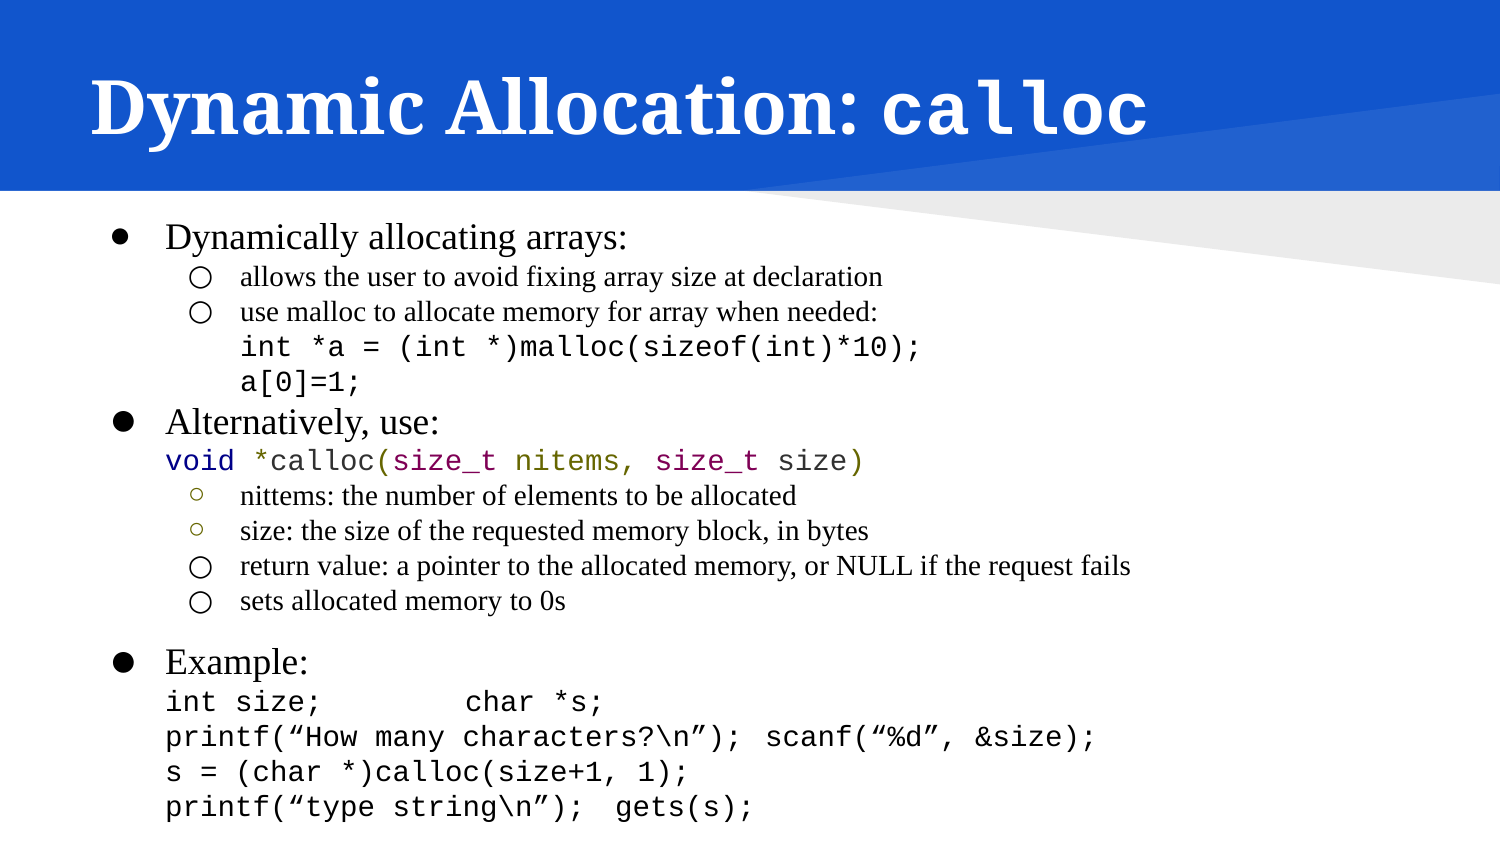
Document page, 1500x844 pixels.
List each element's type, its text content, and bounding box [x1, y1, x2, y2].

list Dynamically allocating arrays: allows the user to avoid fixing array size at declaration use malloc to allocate memory for array when needed: int *a = (int *)malloc(sizeof(int)*10); a[0]=1; Alternatively, use: void *calloc(size_t nitems, size_t size) nittems: the number of elements to be allocated size: the size of the requested memory block, in bytes return value: a pointer to the allocated memory, or NULL if the request fails sets allocated memory to 0s Example: int size; char *s; printf(“How many characters?\n”); scanf(“%d”, &size); s = (char *)calloc(size+1, 1); printf(“type string\n”); gets(s); [75, 196, 1425, 808]
title Dynamic Allocation: calloc [75, 33, 1425, 175]
